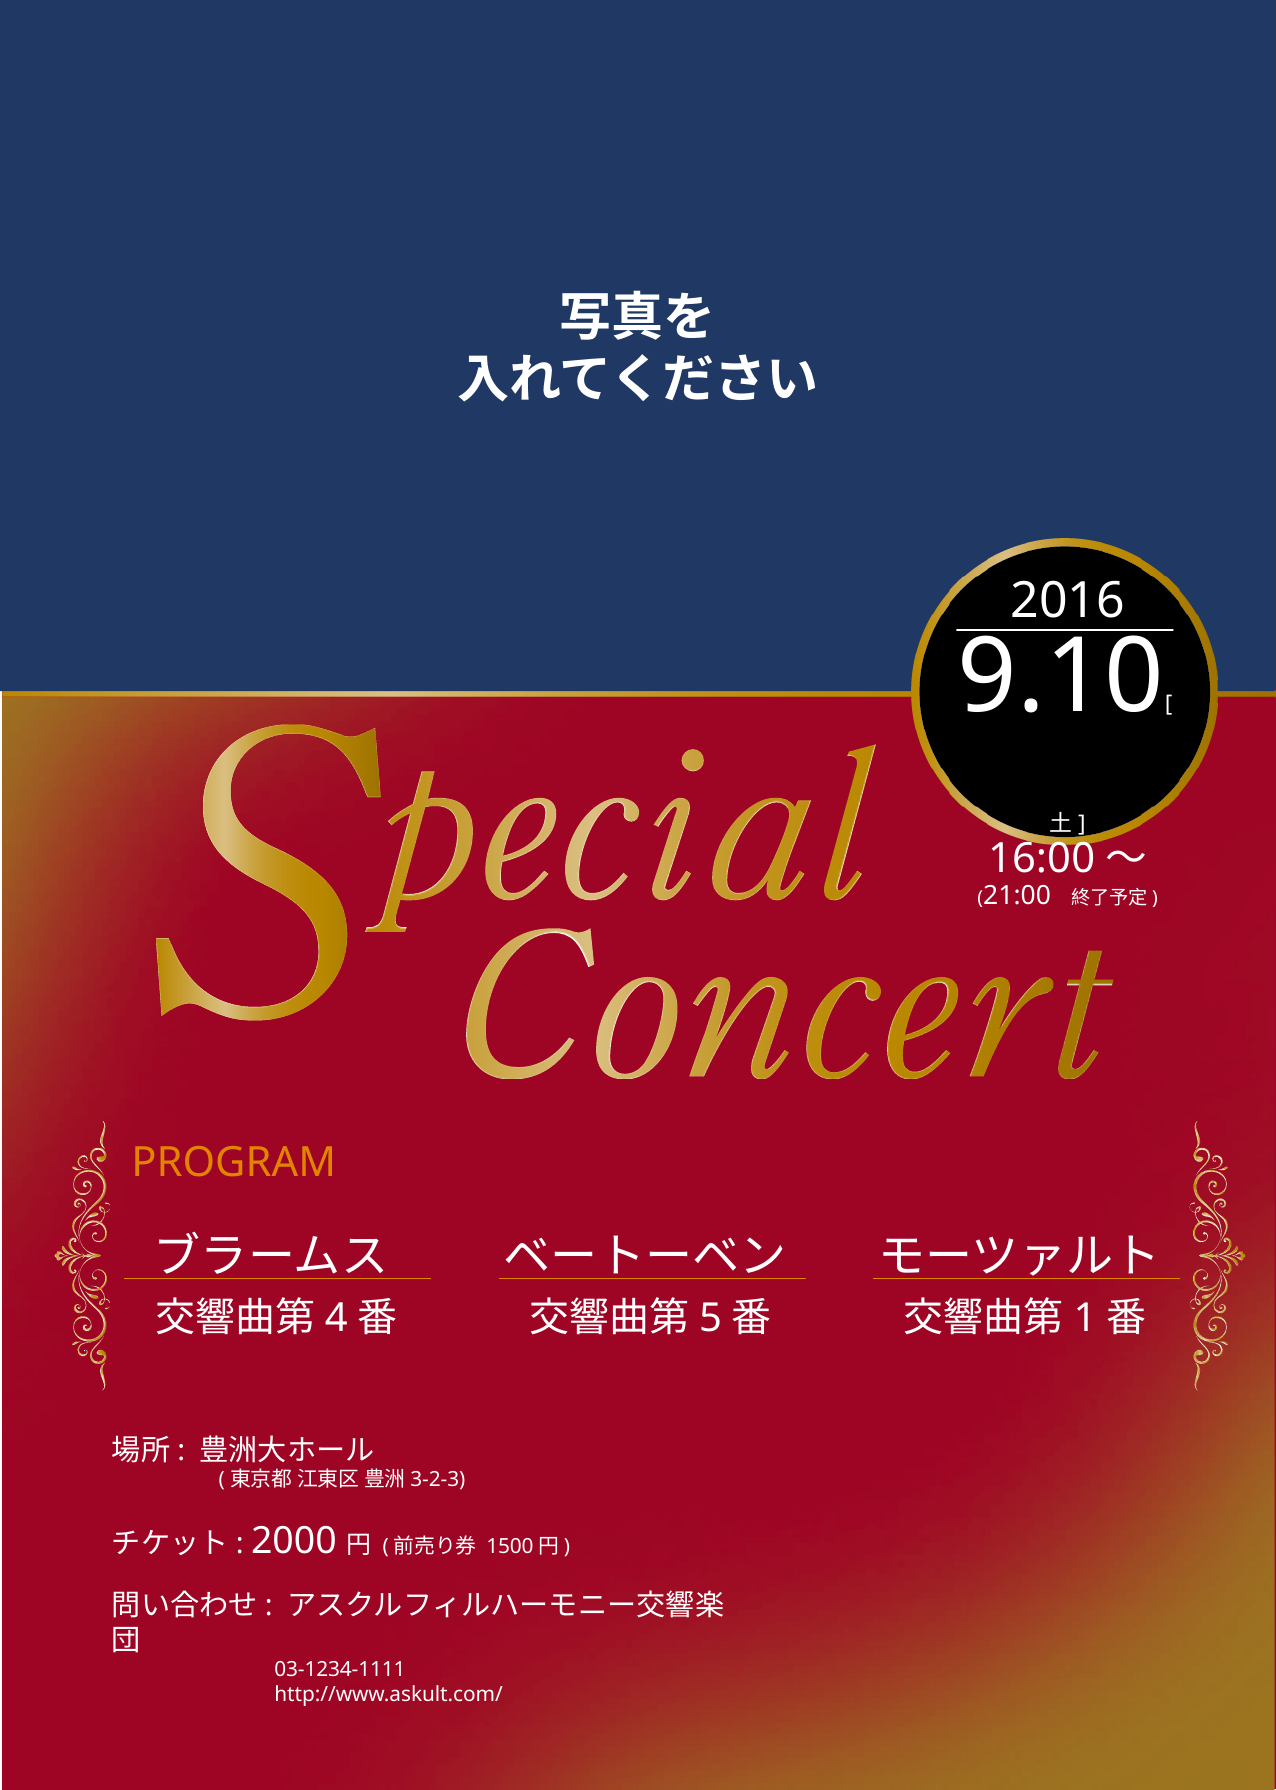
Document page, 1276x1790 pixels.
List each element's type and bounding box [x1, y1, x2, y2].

text_box [113, 1206, 440, 1349]
text_box [487, 1206, 814, 1349]
text_box [862, 1206, 1188, 1349]
picture [0, 0, 1276, 1790]
